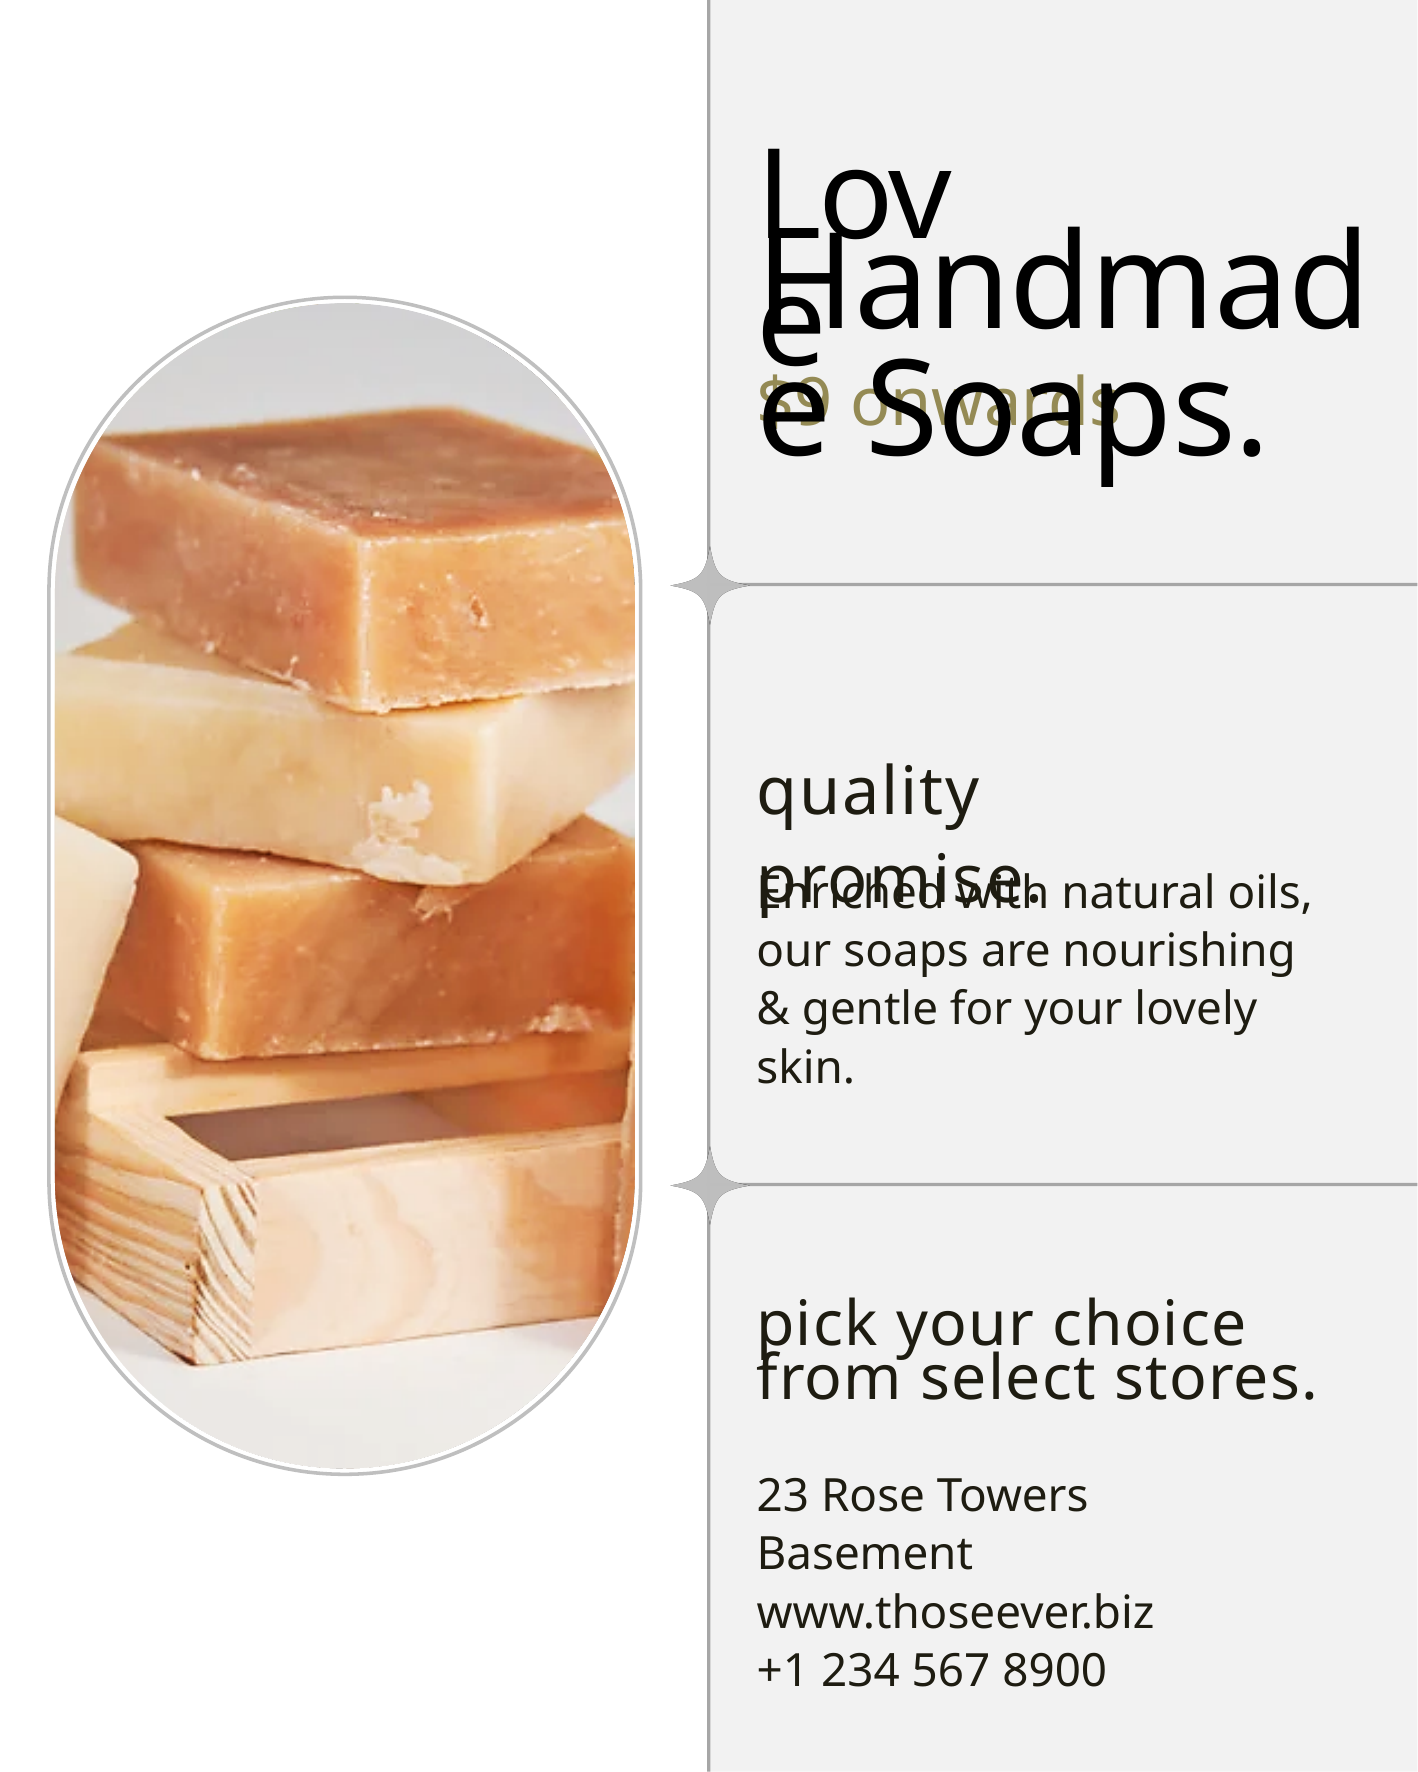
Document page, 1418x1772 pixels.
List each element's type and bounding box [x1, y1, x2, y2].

picture [54, 302, 636, 1469]
text_box [0, 0, 670, 1772]
text_box [292, 295, 397, 300]
text_box [670, 0, 1418, 1772]
